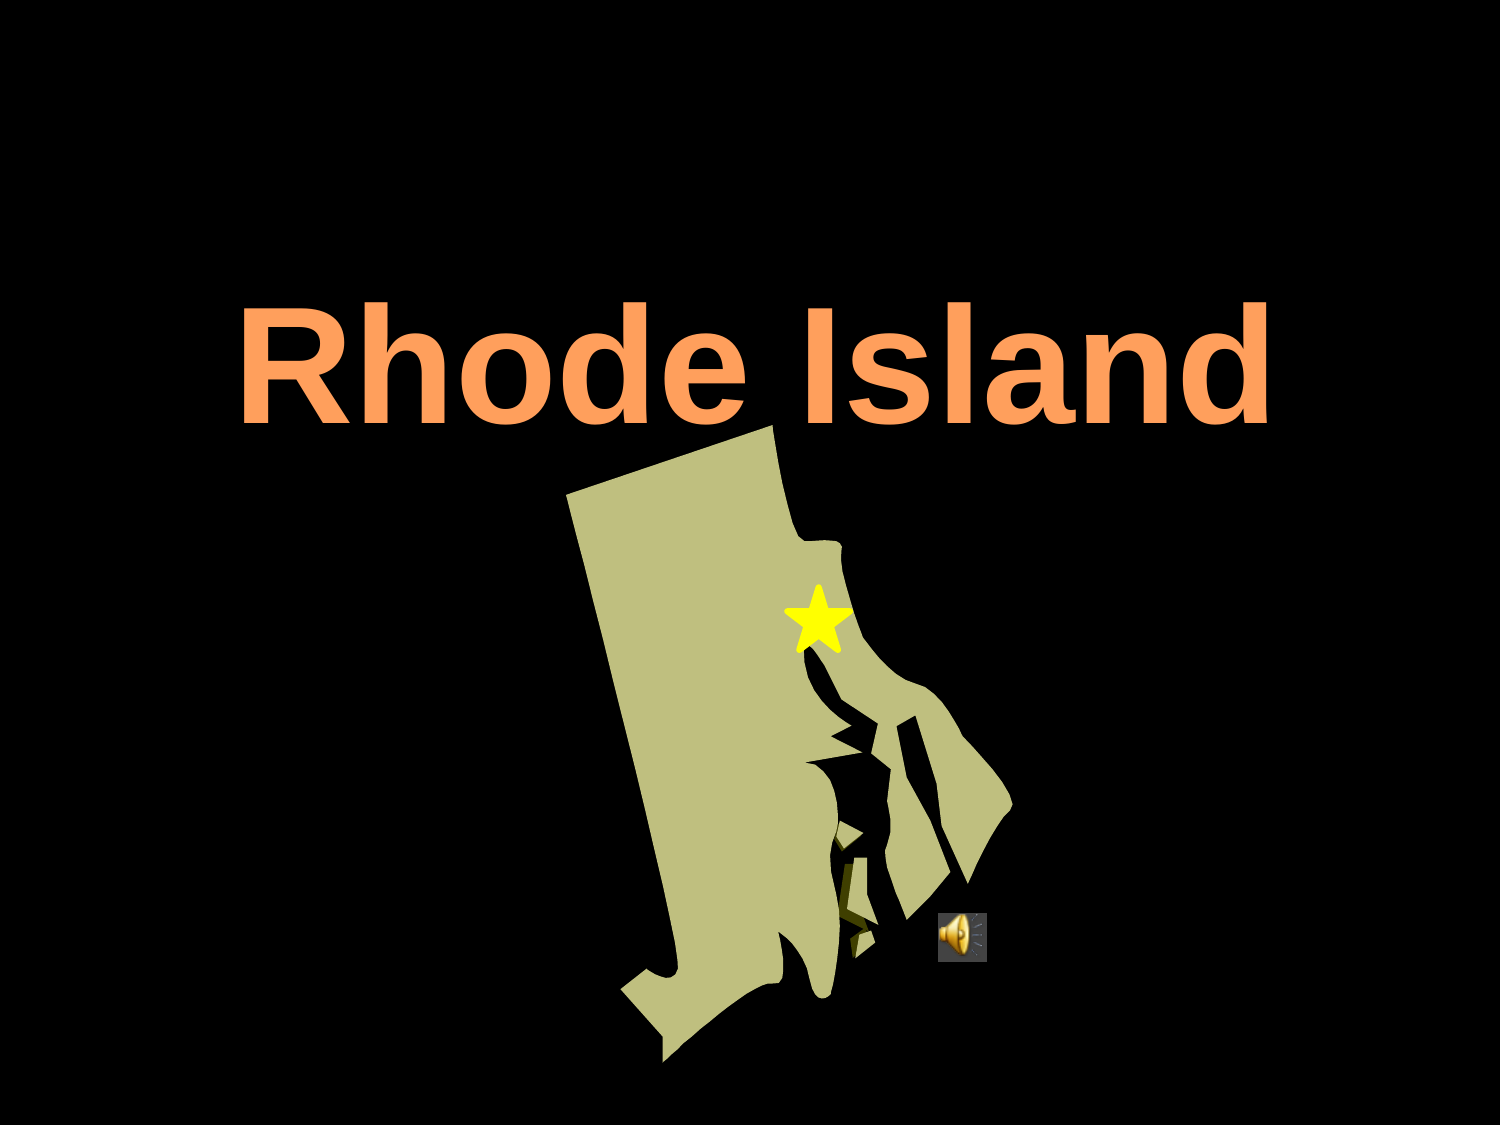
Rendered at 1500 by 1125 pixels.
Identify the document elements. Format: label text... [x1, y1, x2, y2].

picture [549, 426, 1027, 1085]
text_box Rhode Island [99, 249, 1413, 465]
